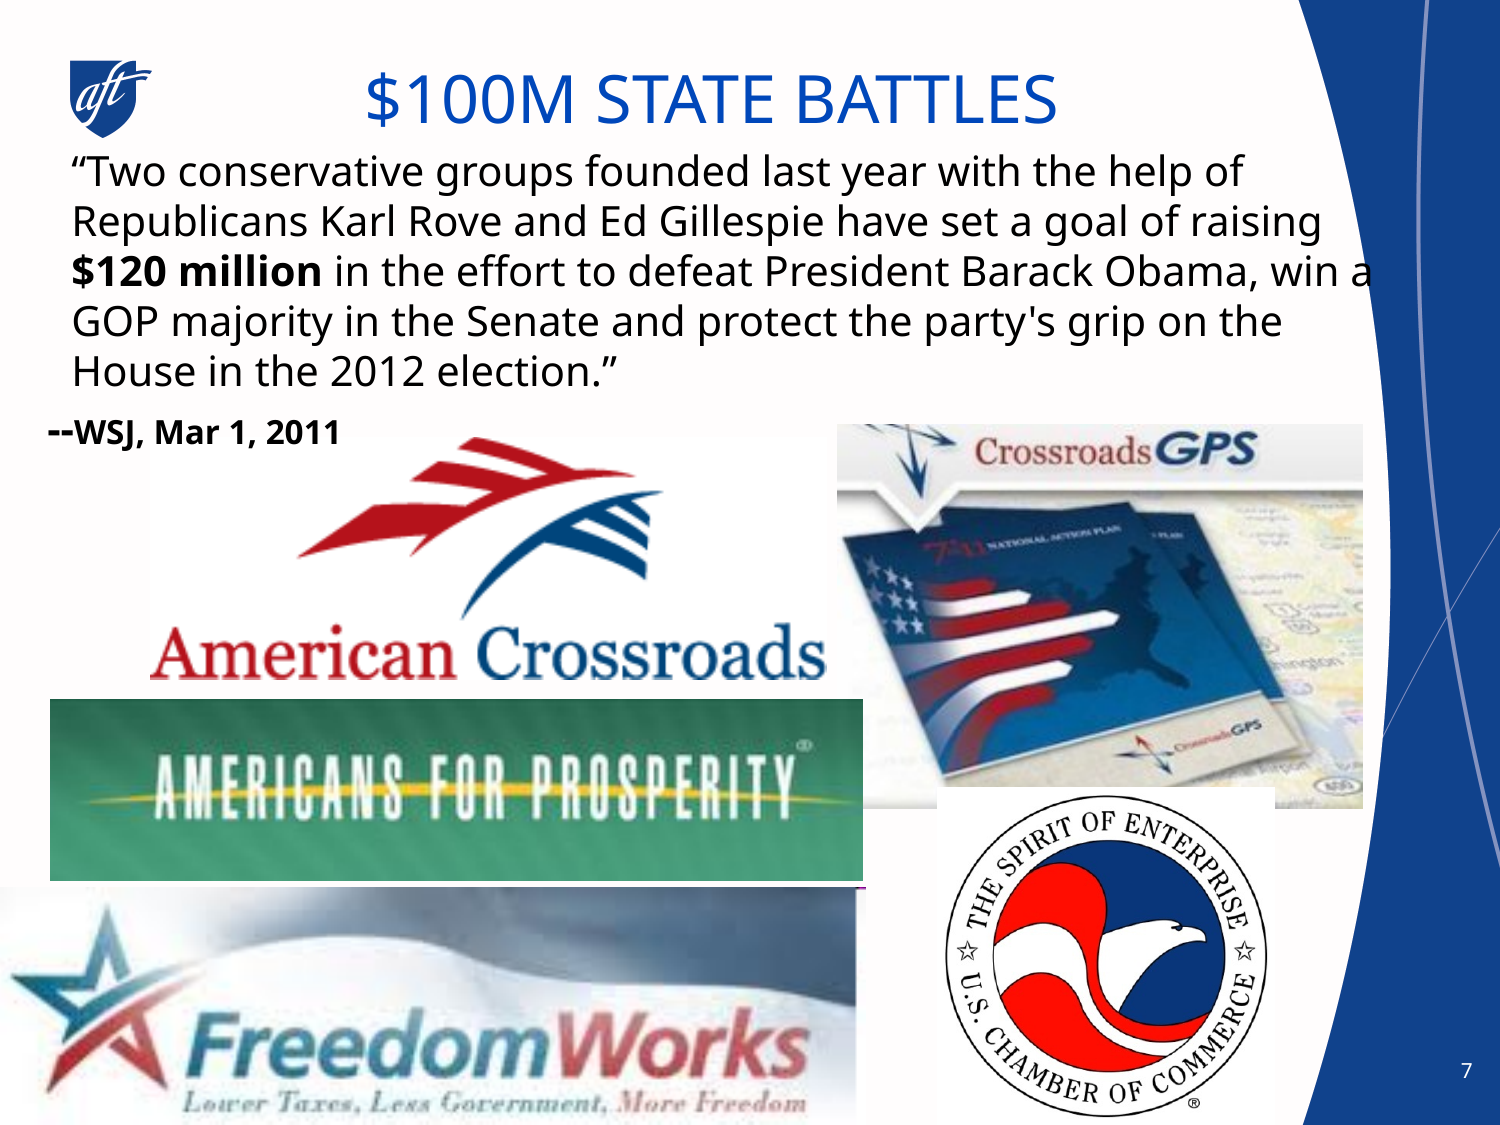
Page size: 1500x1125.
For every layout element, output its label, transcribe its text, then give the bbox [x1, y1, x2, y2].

list “Two conservative groups founded last year with the help of Republicans Karl Rove and Ed Gillespie have set a goal of raising $120 million in the effort to defeat President Barack Obama, win a GOP majority in the Senate and protect the party's grip on the House in the 2012 election.” --WSJ, Mar 1, 2011 [0, 137, 1401, 501]
text_box $100M STATE BATTLES [199, 49, 1238, 145]
slide_number 7 [1279, 1049, 1488, 1101]
text_box [112, 125, 1366, 186]
picture [0, 0, 1500, 1125]
